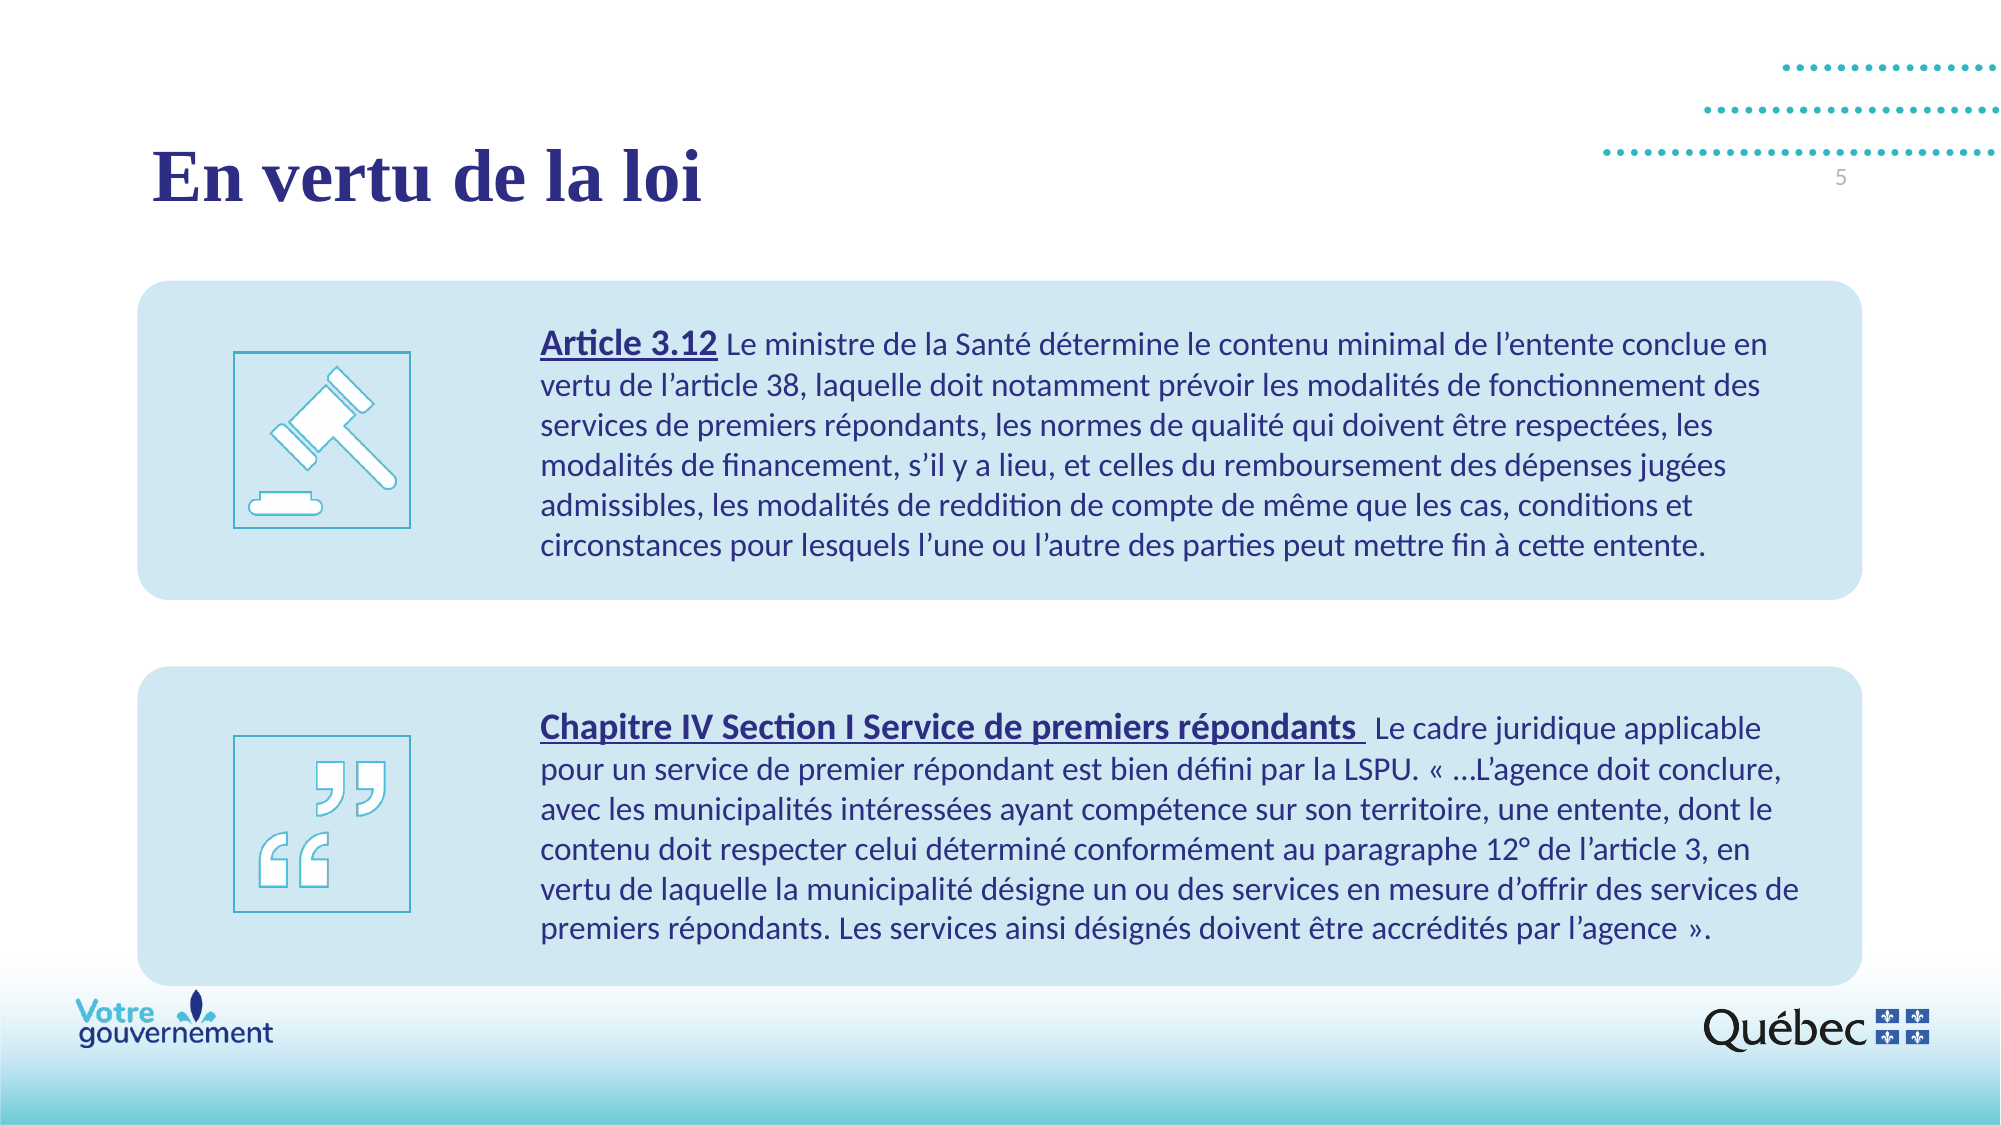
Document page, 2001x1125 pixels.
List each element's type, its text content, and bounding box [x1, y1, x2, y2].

slide_number 5 [1412, 145, 1863, 205]
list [137, 205, 1863, 1060]
title En vertu de la loi [137, 132, 1863, 205]
picture [0, 0, 2001, 1125]
